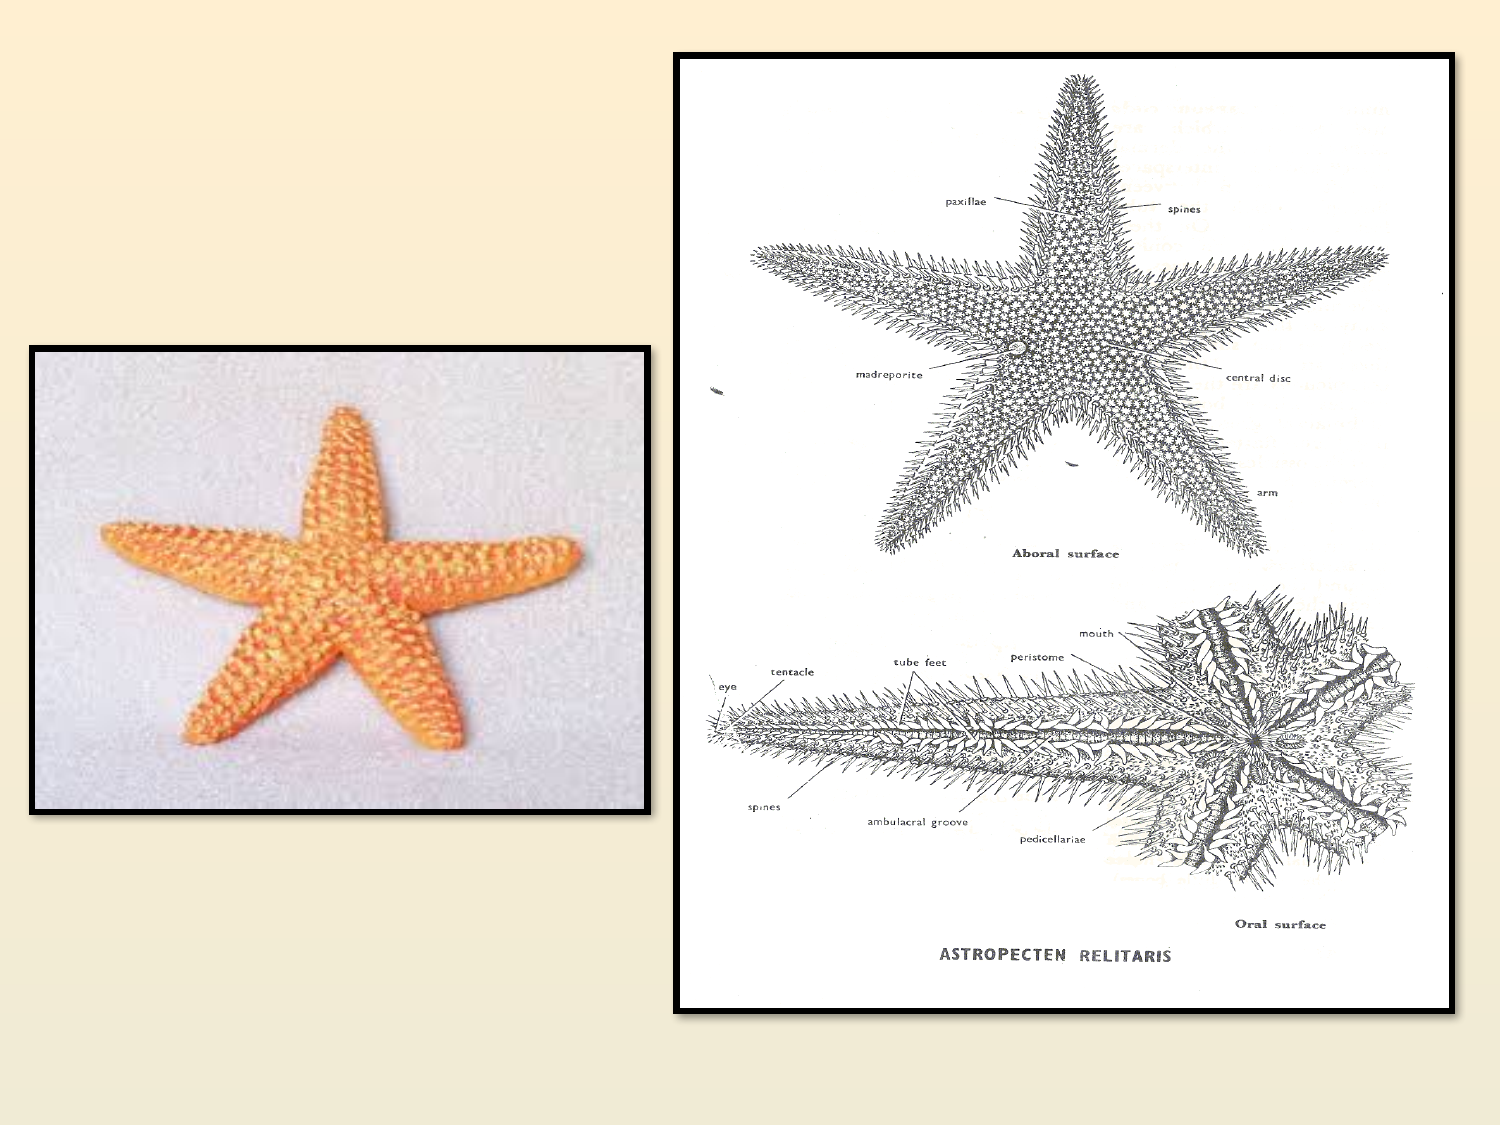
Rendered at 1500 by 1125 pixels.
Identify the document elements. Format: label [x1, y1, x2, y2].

picture [679, 58, 1450, 1008]
picture [34, 351, 645, 809]
